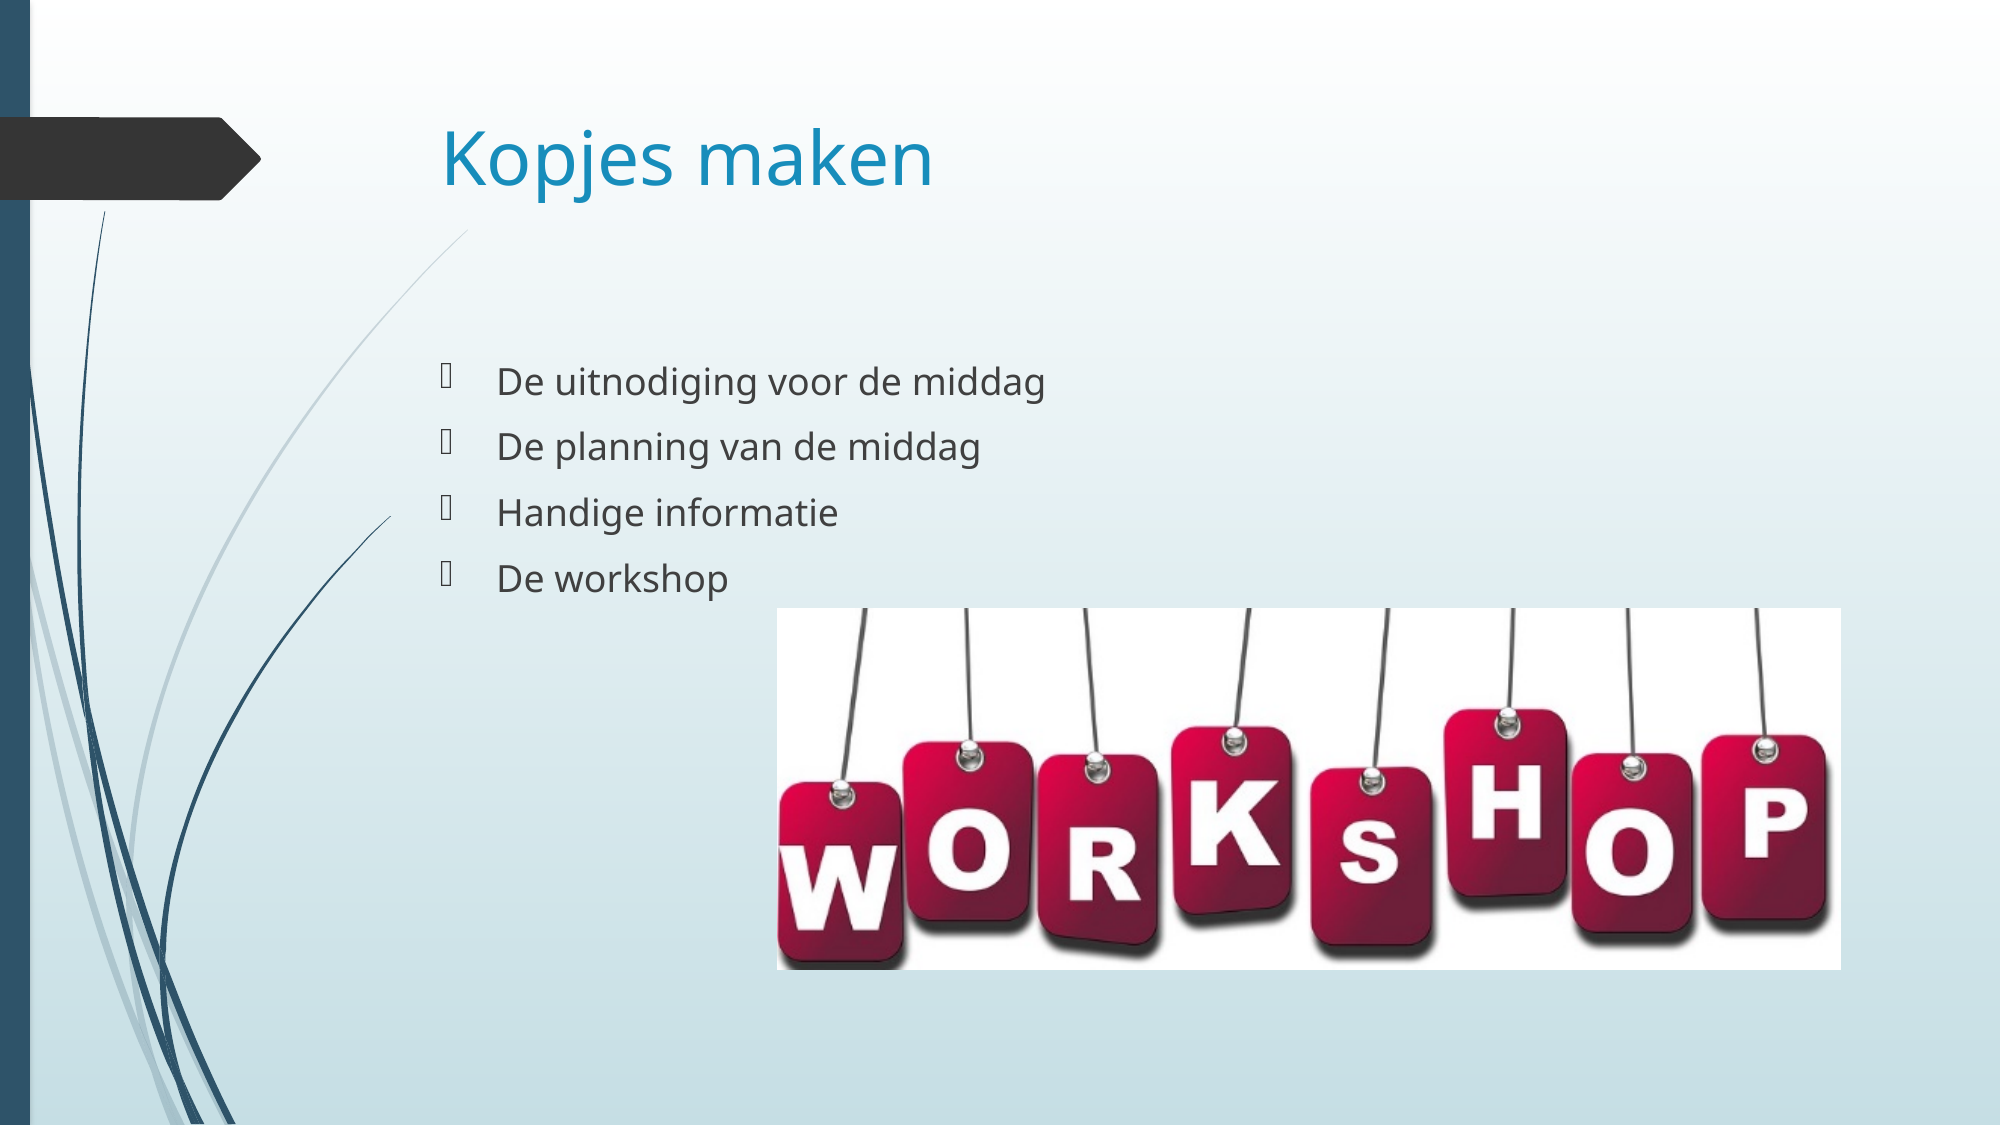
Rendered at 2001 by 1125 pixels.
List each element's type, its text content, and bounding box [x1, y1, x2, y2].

picture [776, 608, 1841, 970]
title Kopjes maken [425, 102, 1888, 313]
list De uitnodiging voor de middag De planning van de middag Handige informatie De workshop [424, 350, 1888, 970]
